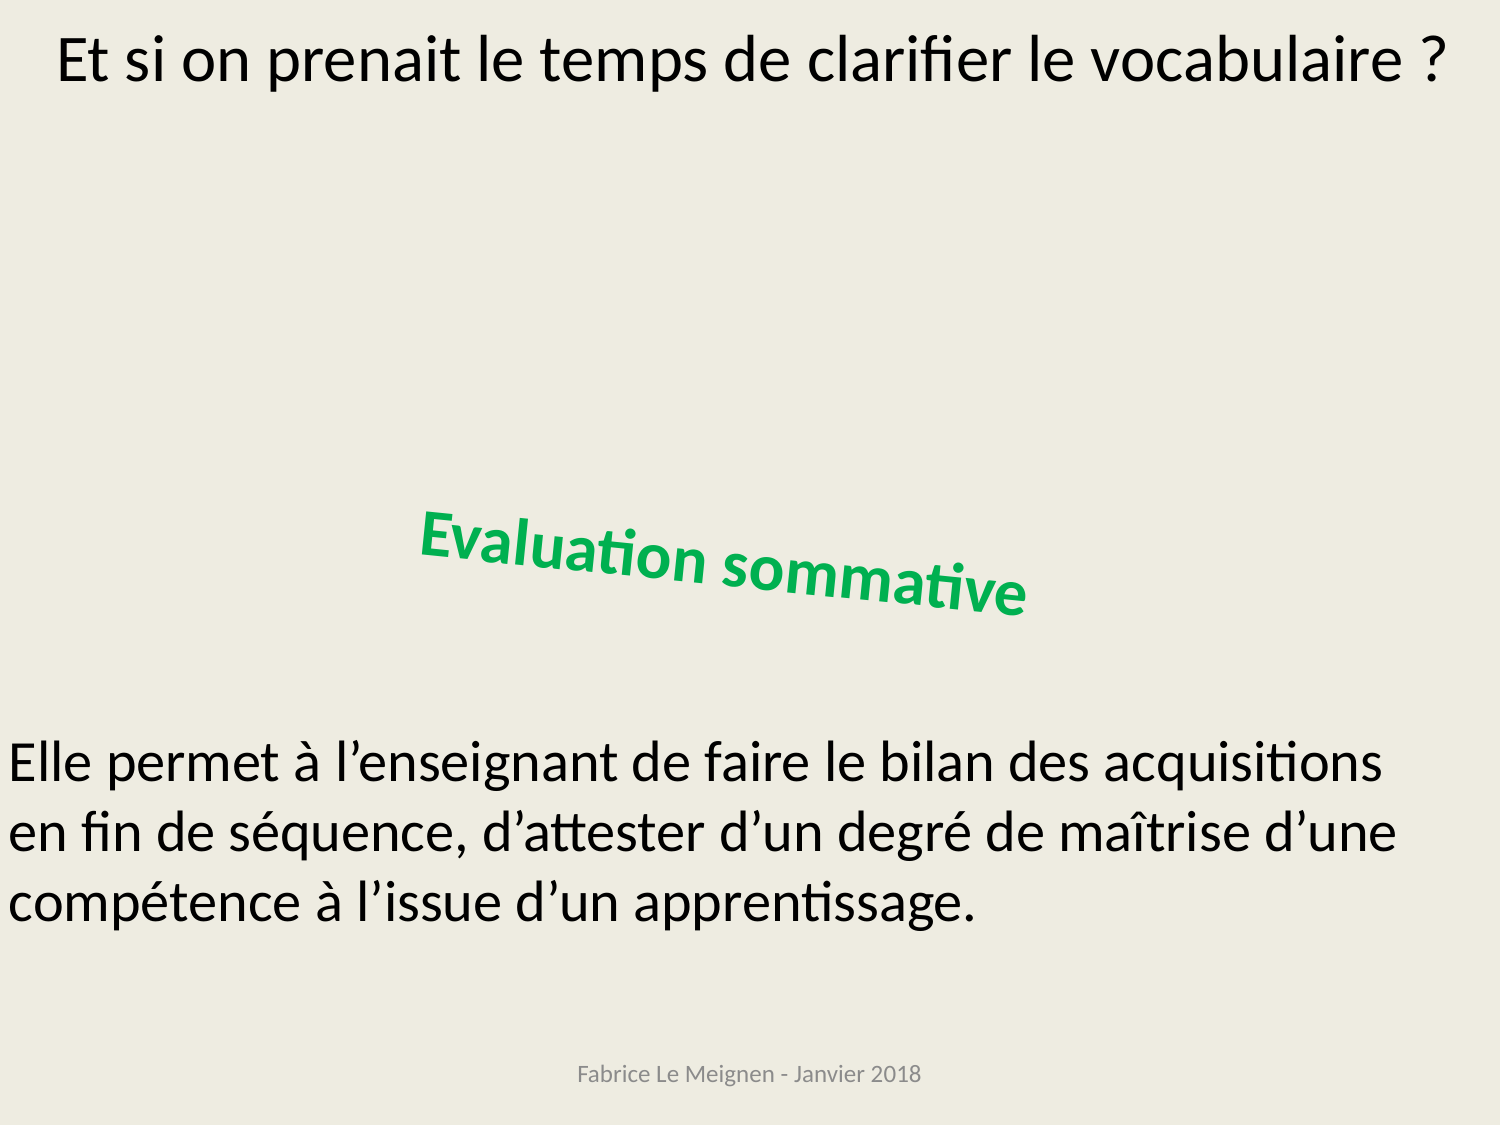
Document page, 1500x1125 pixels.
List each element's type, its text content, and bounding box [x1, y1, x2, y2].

text_box Et si on prenait le temps de clarifier le vocabulaire ? [41, 7, 1471, 102]
footer Fabrice Le Meignen - Janvier 2018 [512, 1042, 988, 1103]
title Elle permet à l’enseignant de faire le bilan des acquisitions en fin de séquence, d’attester d’un degré de maîtrise d’une compétence à l’issue d’un apprentissage. [0, 692, 1471, 965]
text_box Evaluation sommative [401, 479, 1122, 647]
